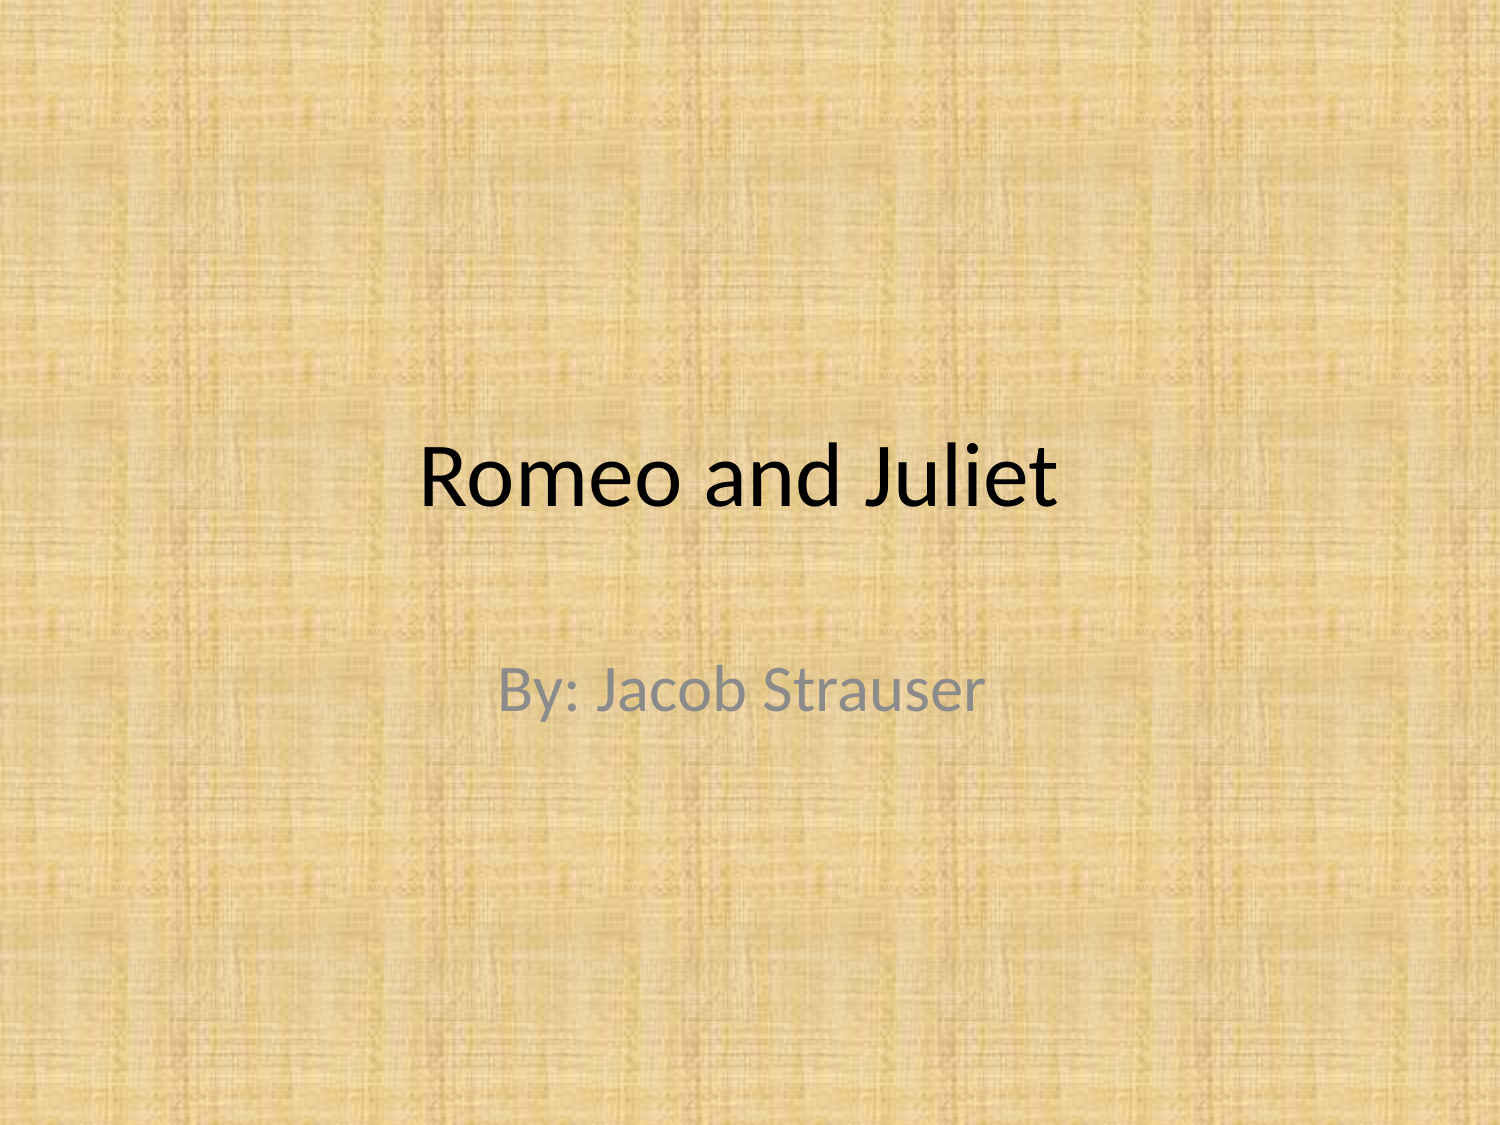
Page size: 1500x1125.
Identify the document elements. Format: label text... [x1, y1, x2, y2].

picture [0, 0, 1500, 1125]
title Romeo and Juliet [112, 349, 1388, 591]
subtitle By: Jacob Strauser [225, 637, 1275, 925]
